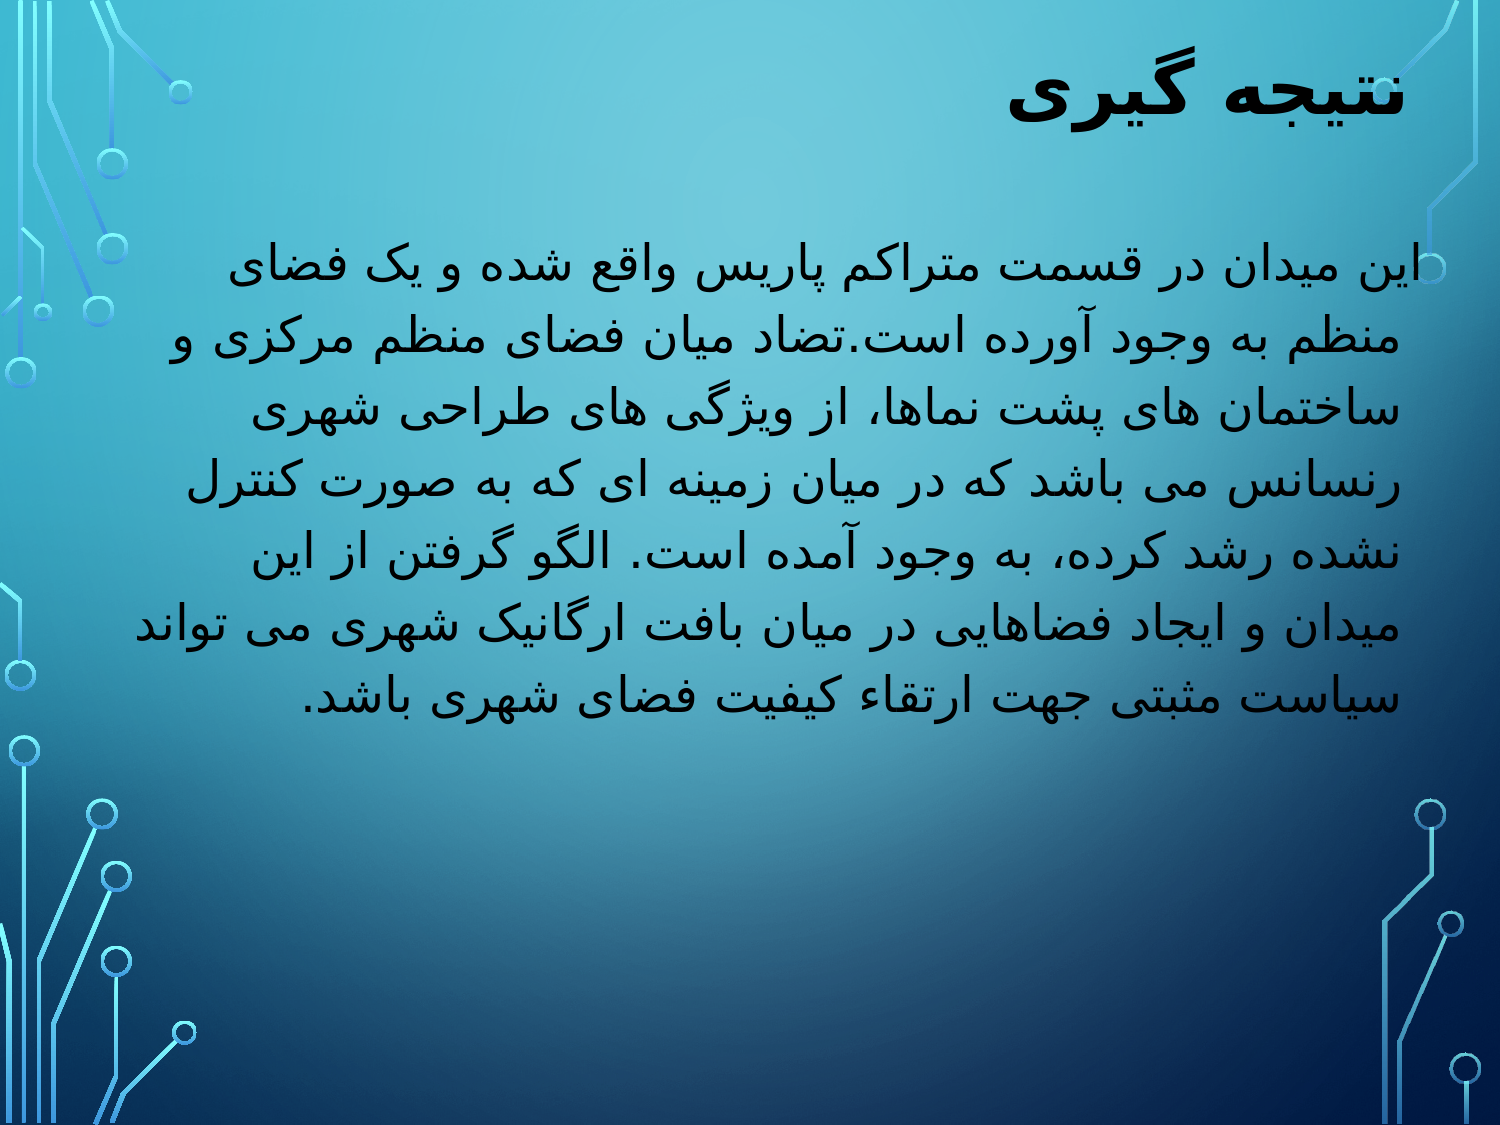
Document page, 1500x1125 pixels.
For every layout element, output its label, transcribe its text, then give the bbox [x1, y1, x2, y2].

list این میدان در قسمت متراکم پاریس واقع شده و یک فضای منظم به وجود آورده است.تضاد میان فضای منظم مرکزی و ساختمان های پشت نماها، از ویژگی های طراحی شهری رنسانس می باشد که در میان زمینه ای که به صورت کنترل نشده رشد کرده، به وجود آمده است. الگو گرفتن از این میدان و ایجاد فضاهایی در میان بافت ارگانیک شهری می تواند سیاست مثبتی جهت ارتقاء کیفیت فضای شهری باشد. [105, 210, 1456, 1038]
title نتیجه گیری [75, 19, 1425, 161]
